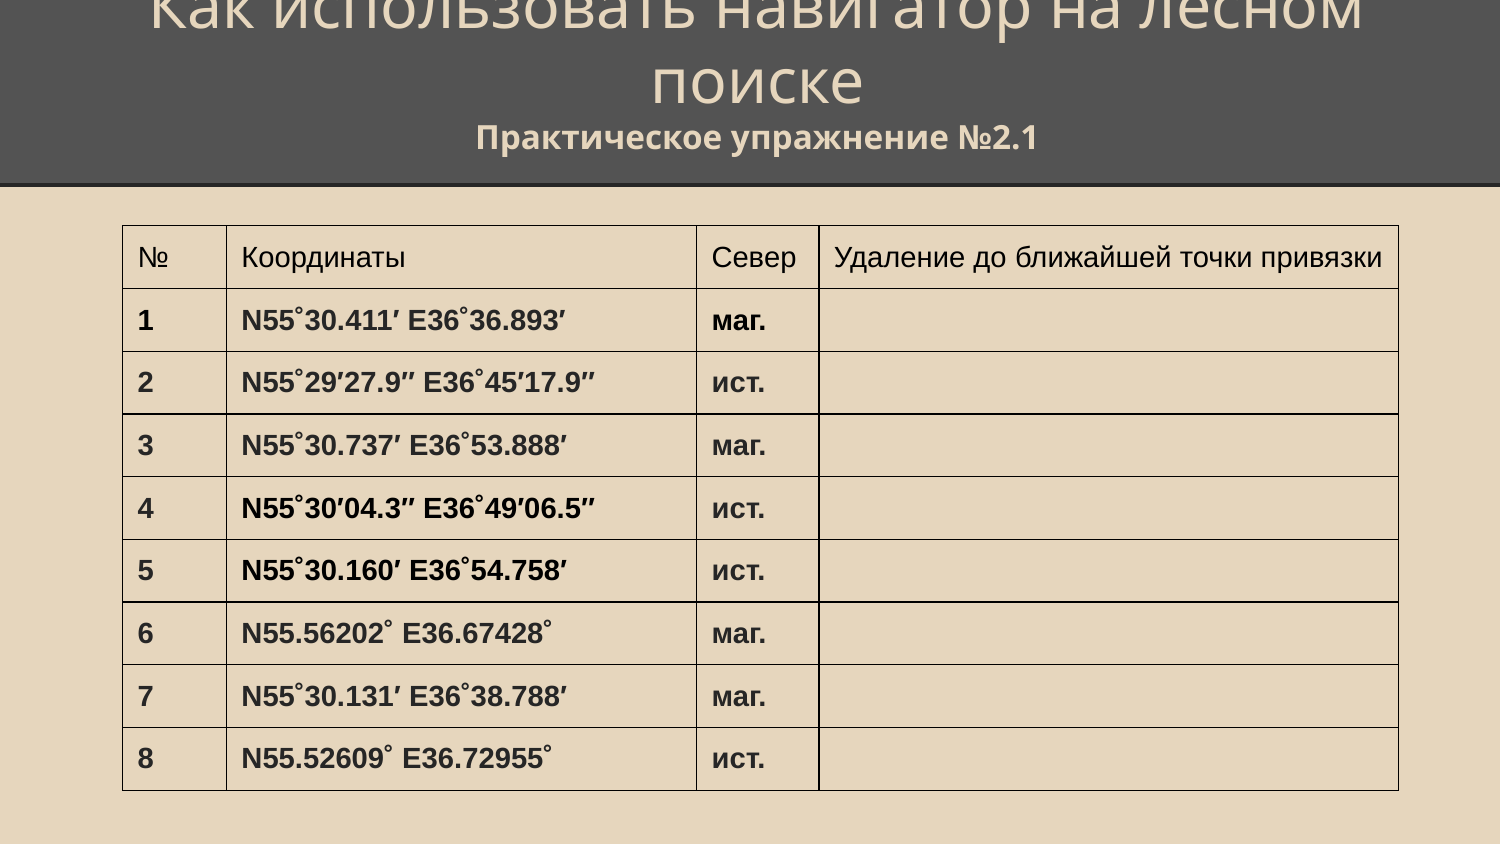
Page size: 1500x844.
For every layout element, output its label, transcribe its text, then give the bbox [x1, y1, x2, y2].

table_cell ист. [697, 540, 818, 601]
table_cell маг. [697, 415, 818, 476]
table_cell [820, 603, 1398, 664]
table_cell [820, 728, 1398, 790]
table_cell 2 [123, 352, 226, 413]
table_cell 6 [123, 603, 226, 664]
table_cell N55˚30.131′ E36˚38.788′ [227, 665, 696, 727]
table_header Север [697, 226, 818, 288]
table_cell [820, 477, 1398, 539]
table_cell N55˚30′04.3″ E36˚49′06.5″ [227, 477, 696, 539]
table_cell 4 [123, 477, 226, 539]
table_cell N55.52609˚ E36.72955˚ [227, 728, 696, 790]
title Как использовать навигатор на лесном поиске Практическое упражнение №2.1 [24, 10, 1492, 172]
table_cell ист. [697, 728, 818, 790]
table_cell N55˚30.737′ E36˚53.888′ [227, 415, 696, 476]
table_cell 7 [123, 665, 226, 727]
table_cell 8 [123, 728, 226, 790]
table_cell 5 [123, 540, 226, 601]
table_cell 3 [123, 415, 226, 476]
table_cell [820, 540, 1398, 601]
table_cell маг. [697, 603, 818, 664]
table_header Удаление до ближайшей точки привязки [820, 226, 1398, 288]
table_cell N55˚29′27.9″ E36˚45′17.9″ [227, 352, 696, 413]
table_header Координаты [227, 226, 696, 288]
table_cell [820, 352, 1398, 413]
table_cell ист. [697, 352, 818, 413]
table_cell N55˚30.160′ E36˚54.758′ [227, 540, 696, 601]
table_header № [123, 226, 226, 288]
table_cell 1 [123, 289, 226, 351]
table_cell N55˚30.411′ E36˚36.893′ [227, 289, 696, 351]
table_cell [820, 289, 1398, 351]
table_cell N55.56202˚ E36.67428˚ [227, 603, 696, 664]
table_cell [820, 415, 1398, 476]
table_cell ист. [697, 477, 818, 539]
table_cell маг. [697, 289, 818, 351]
table_cell [820, 665, 1398, 727]
table_cell маг. [697, 665, 818, 727]
